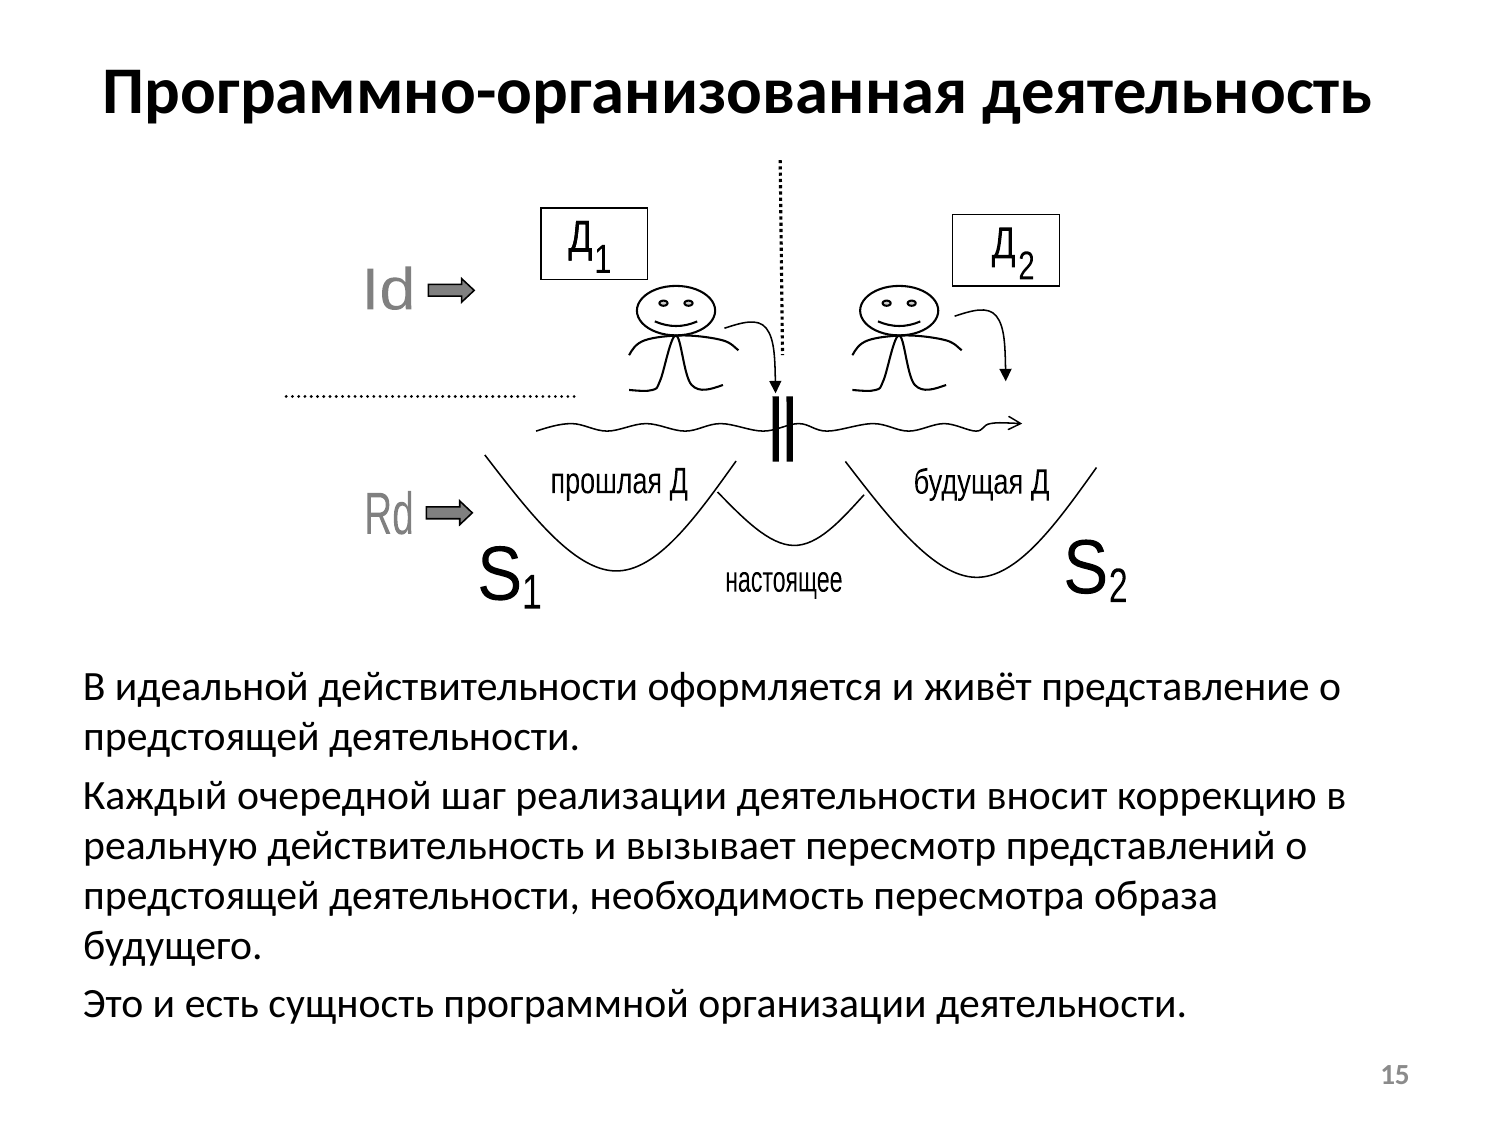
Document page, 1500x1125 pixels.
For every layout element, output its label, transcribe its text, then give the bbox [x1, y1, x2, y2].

list В идеальной действительности оформляется и живёт представление о предстоящей деятельности. Каждый очередной шаг реализации деятельности вносит коррекцию в реальную действительность и вызывает пересмотр представлений о предстоящей деятельности, необходимость пересмотра образа будущего. Это и есть сущность программной организации деятельности. [67, 651, 1419, 1068]
slide_number 15 [1074, 1042, 1425, 1103]
title Программно-организованная деятельность [63, 44, 1414, 128]
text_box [285, 159, 1127, 610]
